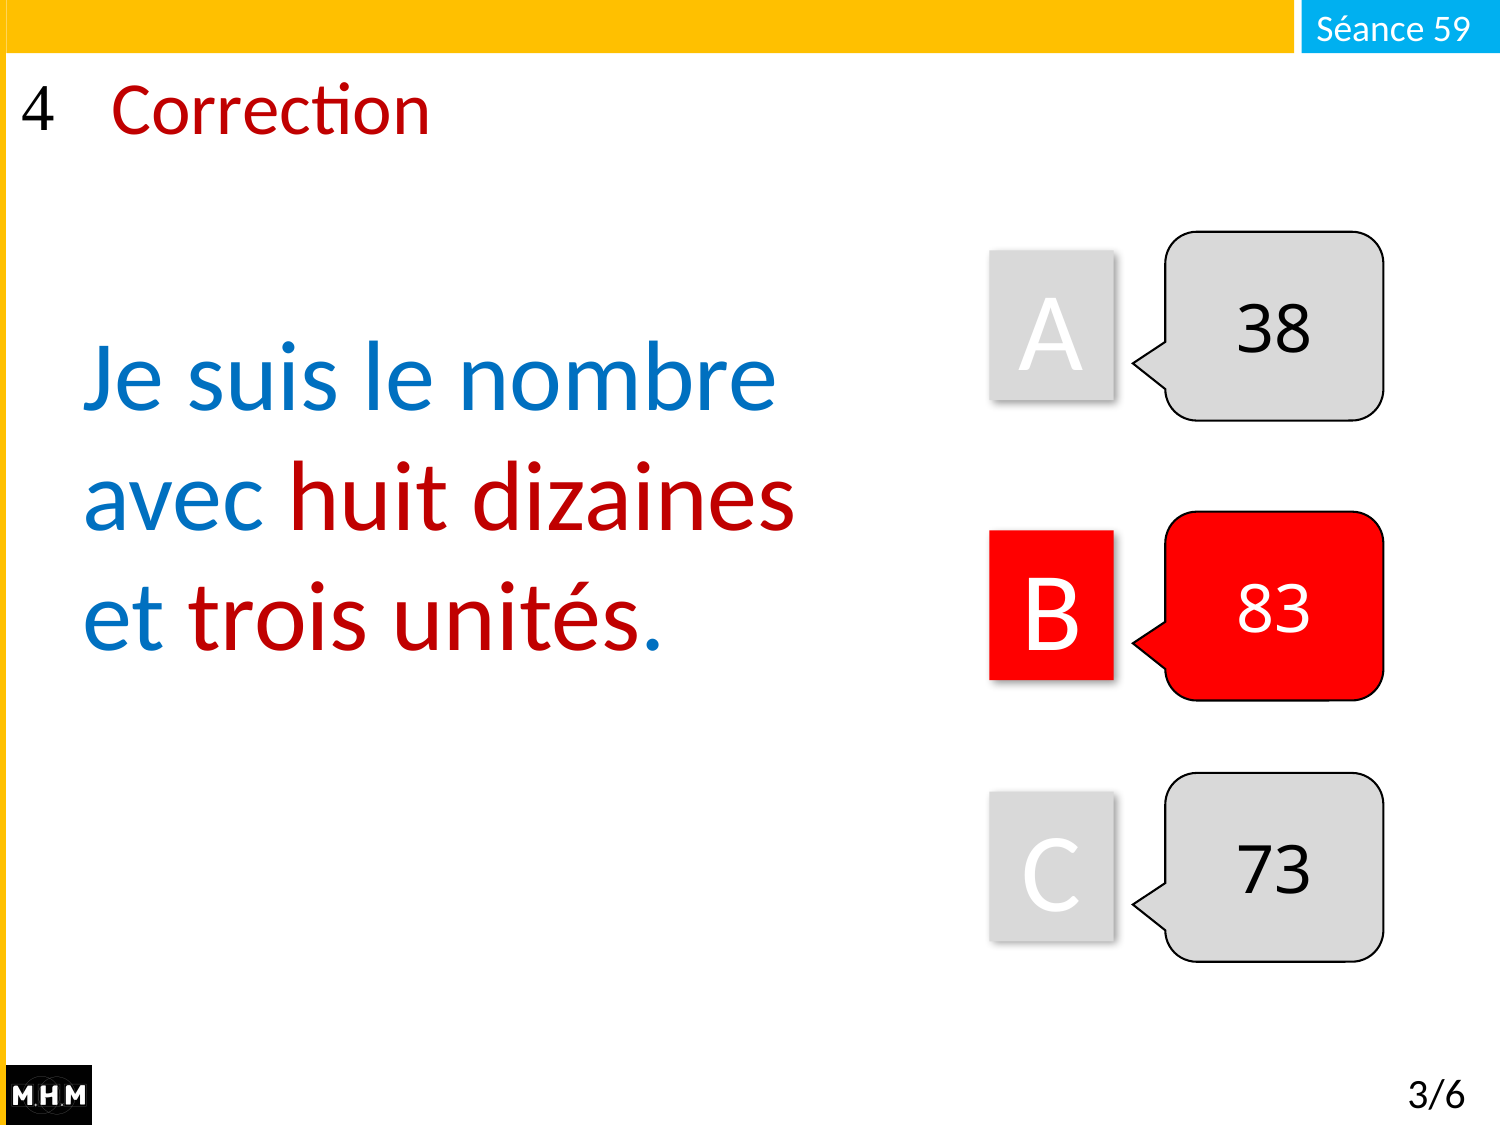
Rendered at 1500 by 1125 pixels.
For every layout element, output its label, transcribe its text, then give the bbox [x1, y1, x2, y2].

text_box 38 [1131, 230, 1385, 422]
text_box 83 [1131, 510, 1385, 702]
text_box Je suis le nombre avec huit dizaines et trois unités. [67, 302, 824, 678]
text_box C [989, 791, 1114, 942]
picture [6, 1065, 92, 1125]
text_box A [989, 250, 1114, 401]
text_box B [989, 530, 1114, 681]
text_box 73 [1131, 771, 1385, 963]
title Correction [96, 60, 1391, 160]
list 3/6 [1373, 1064, 1500, 1125]
